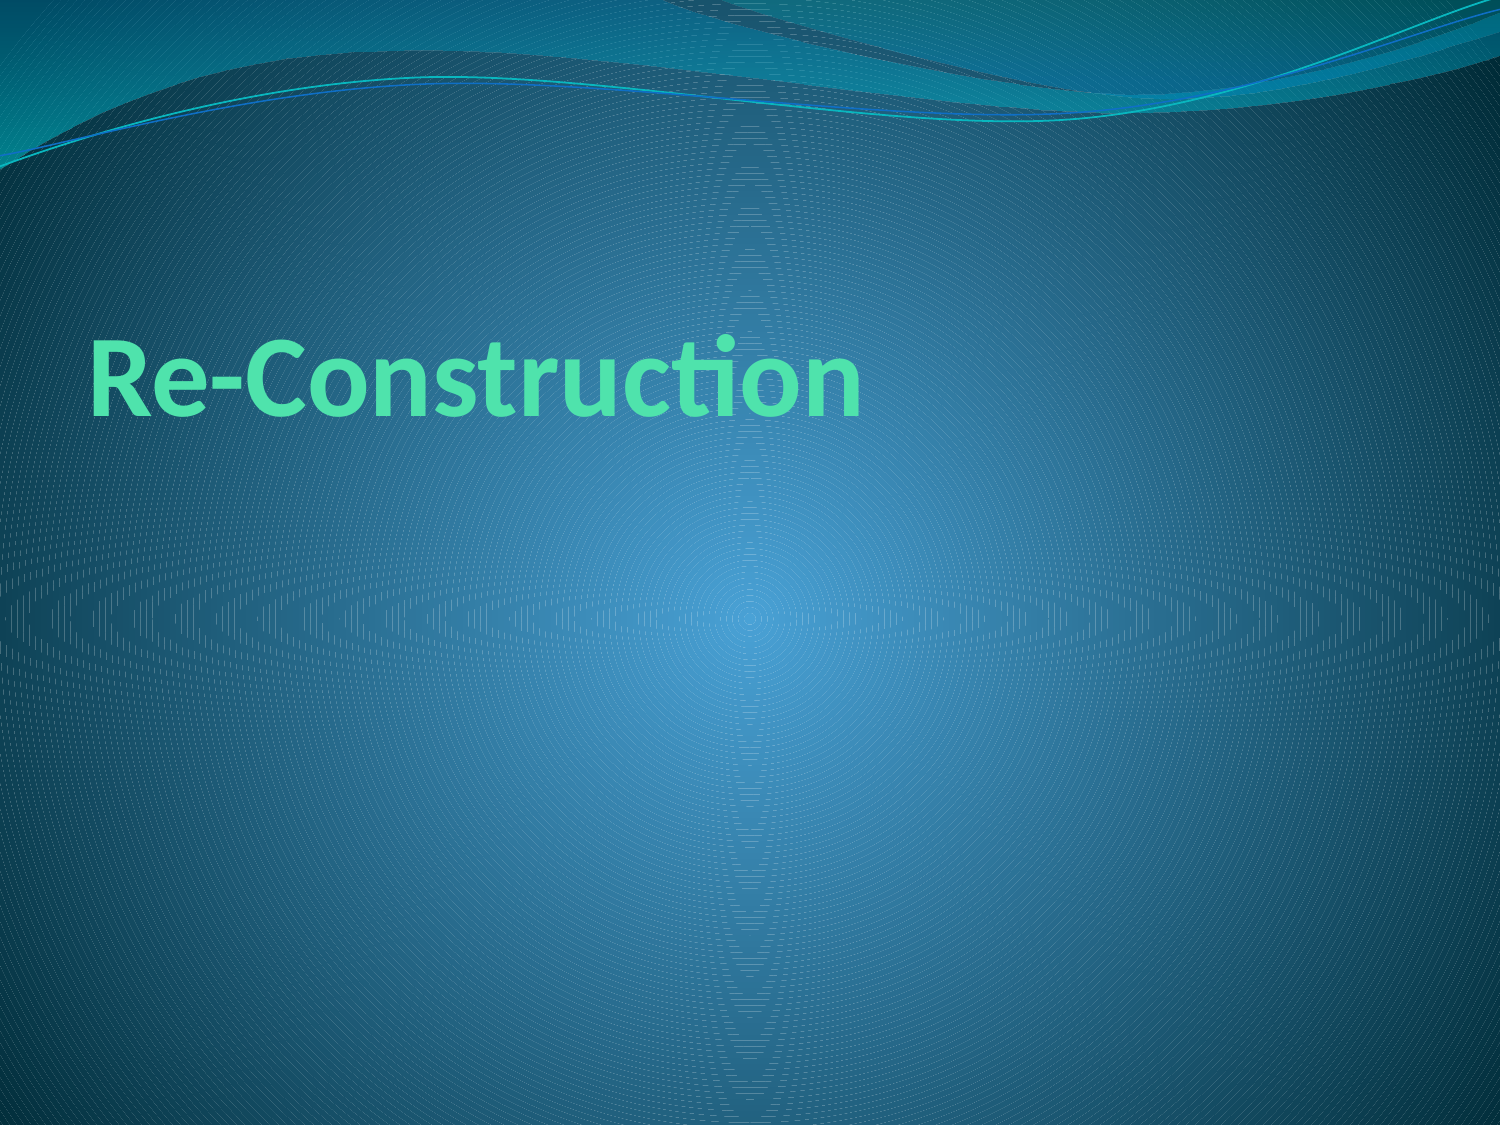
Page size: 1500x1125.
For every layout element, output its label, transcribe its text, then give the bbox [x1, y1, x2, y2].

title Re-Construction [86, 215, 1363, 440]
